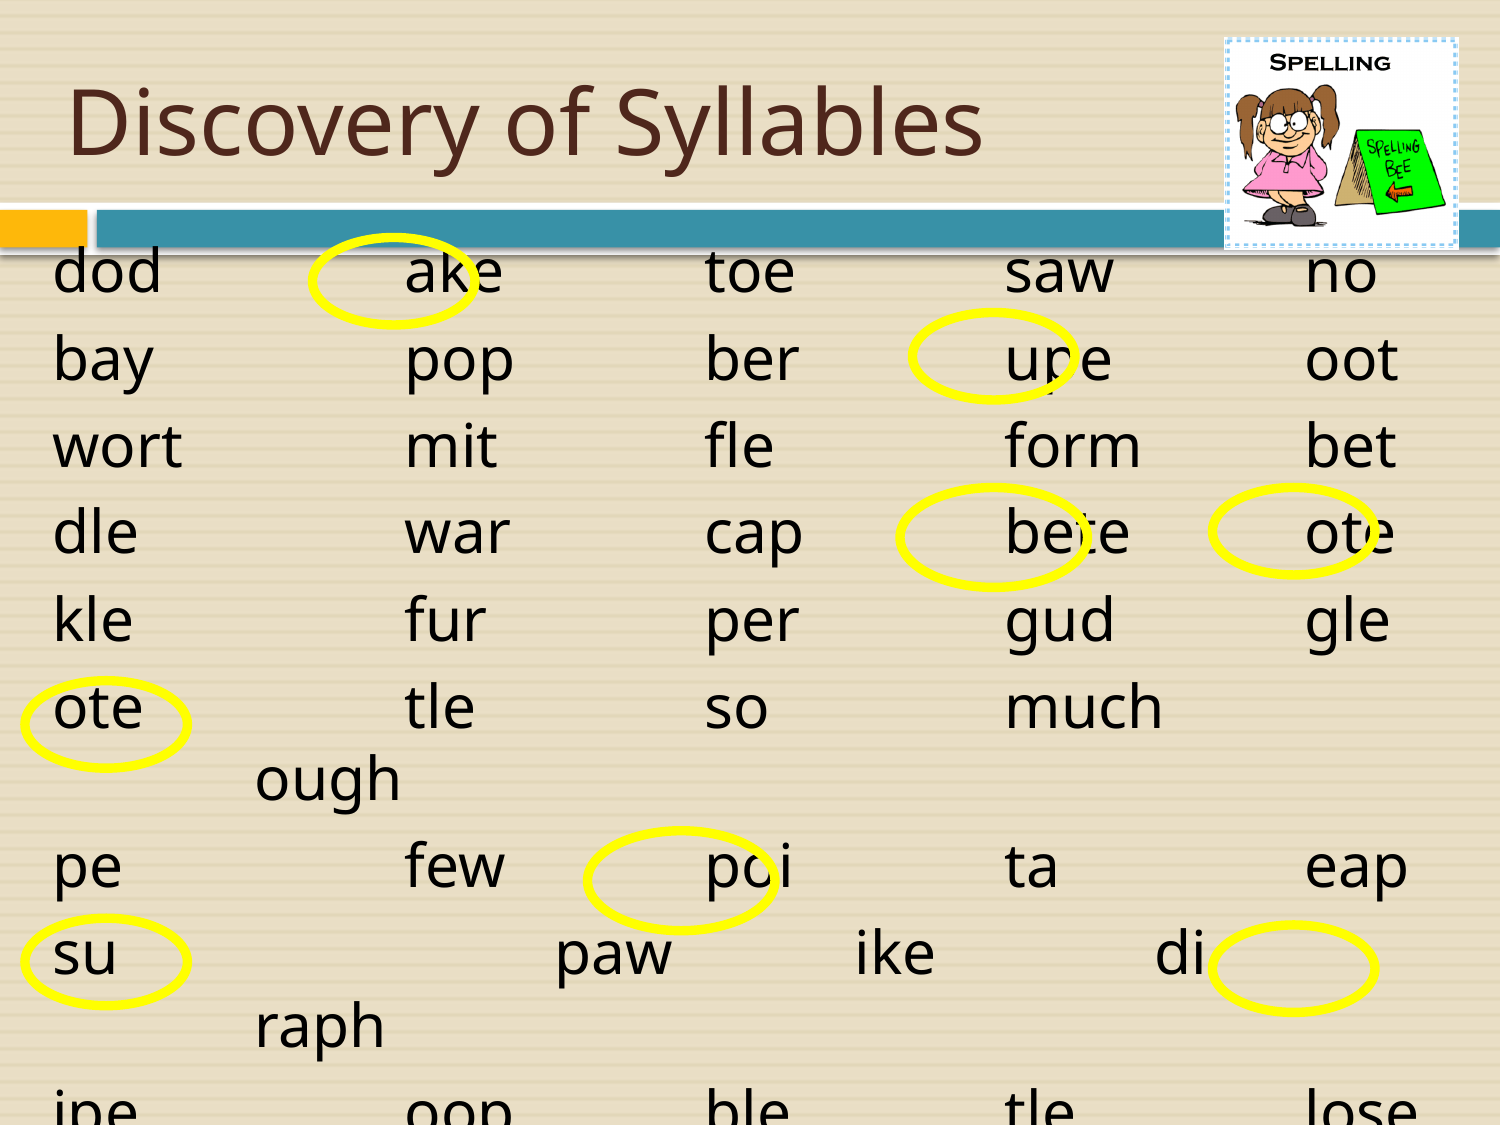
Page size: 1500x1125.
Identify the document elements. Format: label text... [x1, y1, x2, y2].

text_box [898, 485, 1090, 589]
text_box [310, 235, 477, 327]
text_box [23, 916, 190, 1008]
text_box [23, 679, 190, 770]
picture [1224, 37, 1460, 251]
text_box [1210, 923, 1377, 1015]
text_box [910, 310, 1077, 402]
text_box [1210, 485, 1377, 577]
text_box [585, 829, 777, 933]
list dod ake toe saw no bay pop ber upe oot wort mit fle form bet dle war cap bete ote kle fur per gud gle ote tle so much ough pe few poi ta eap su paw ike di raph ipe oop ble tle lose vow gle let wed car [37, 224, 1451, 1026]
title Discovery of Syllables [49, 24, 1326, 213]
